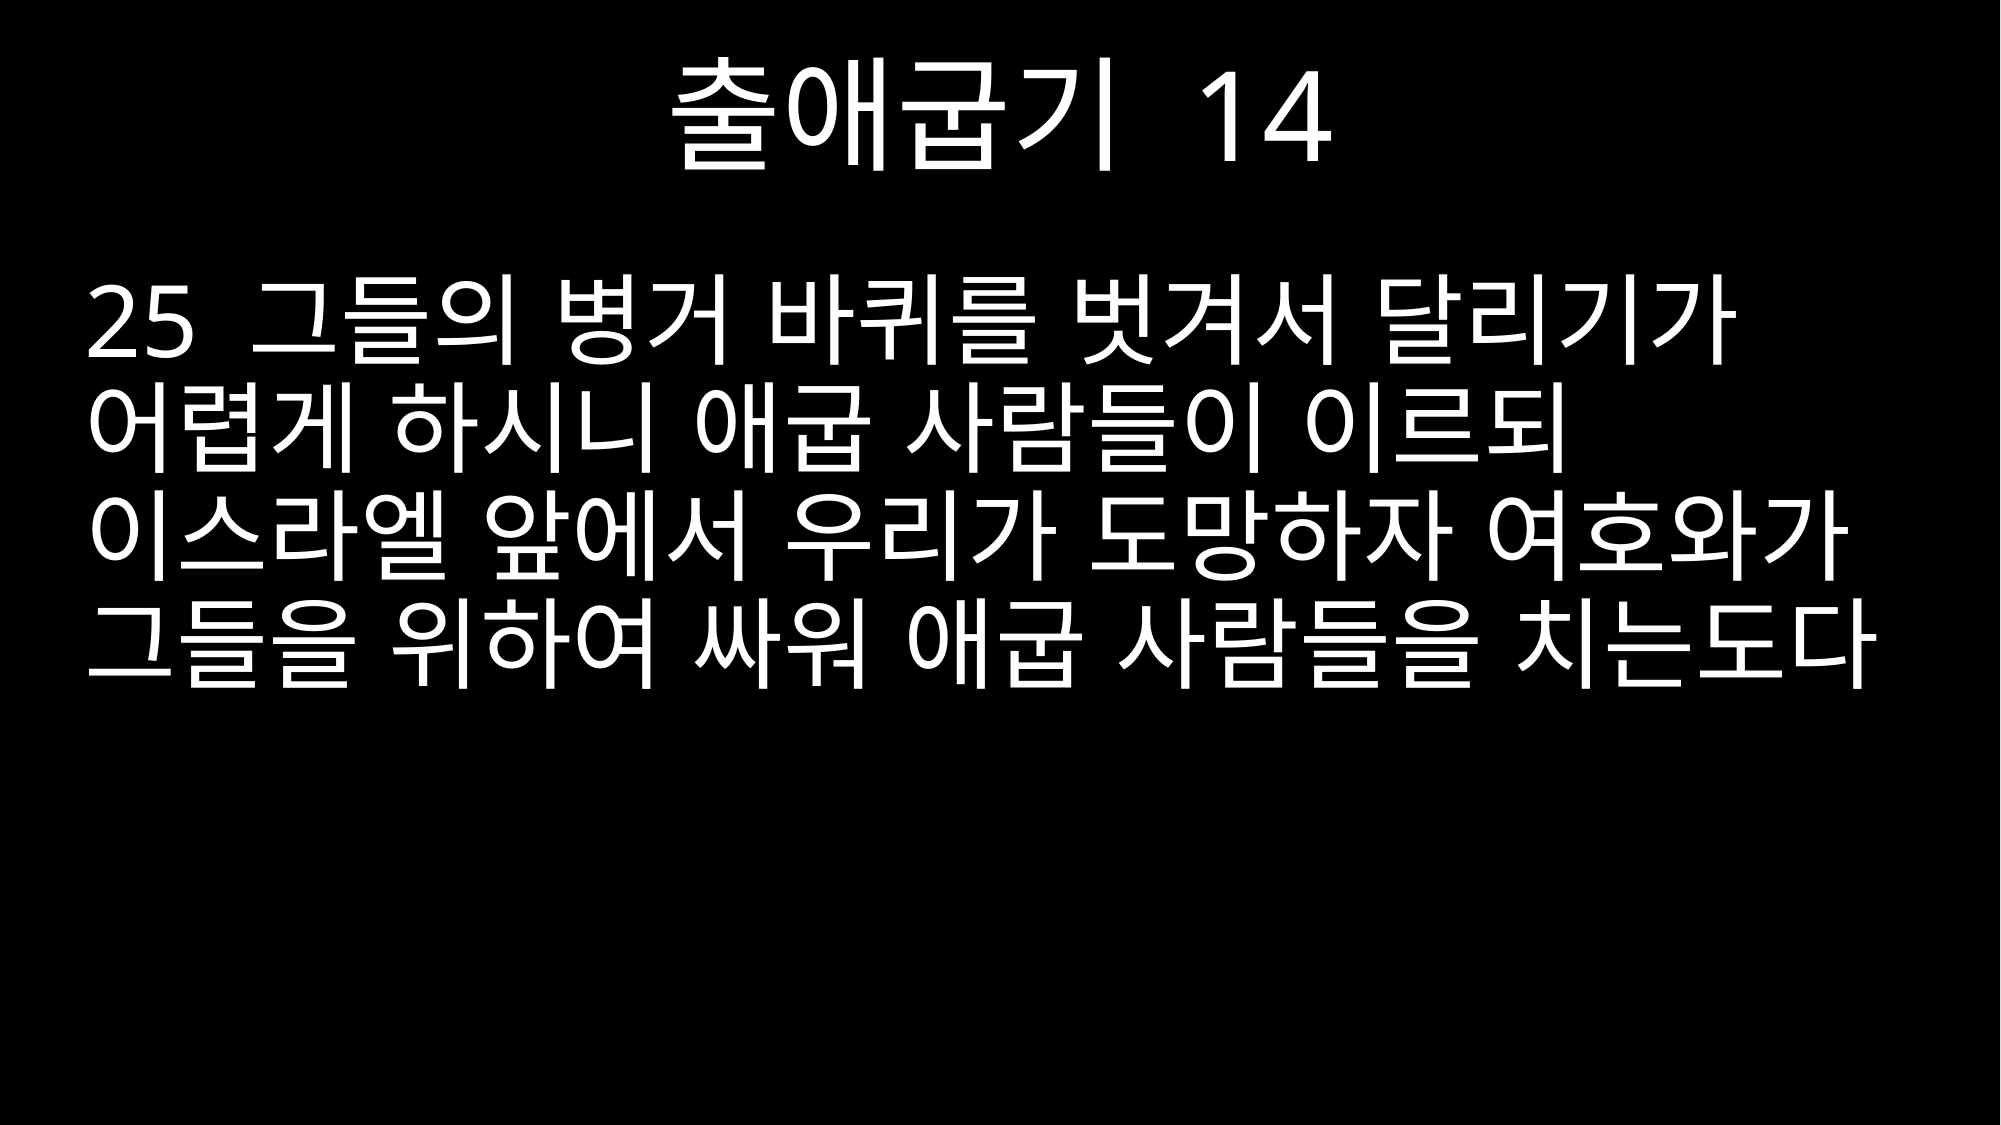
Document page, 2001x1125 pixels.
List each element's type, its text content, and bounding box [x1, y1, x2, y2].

picture [0, 0, 2001, 1125]
footer 출애굽기 14 [0, 32, 2000, 192]
list 25 그들의 병거 바퀴를 벗겨서 달리기가 어렵게 하시니 애굽 사람들이 이르되 이스라엘 앞에서 우리가 도망하자 여호와가 그들을 위하여 싸워 애굽 사람들을 치는도다 [69, 263, 1953, 423]
